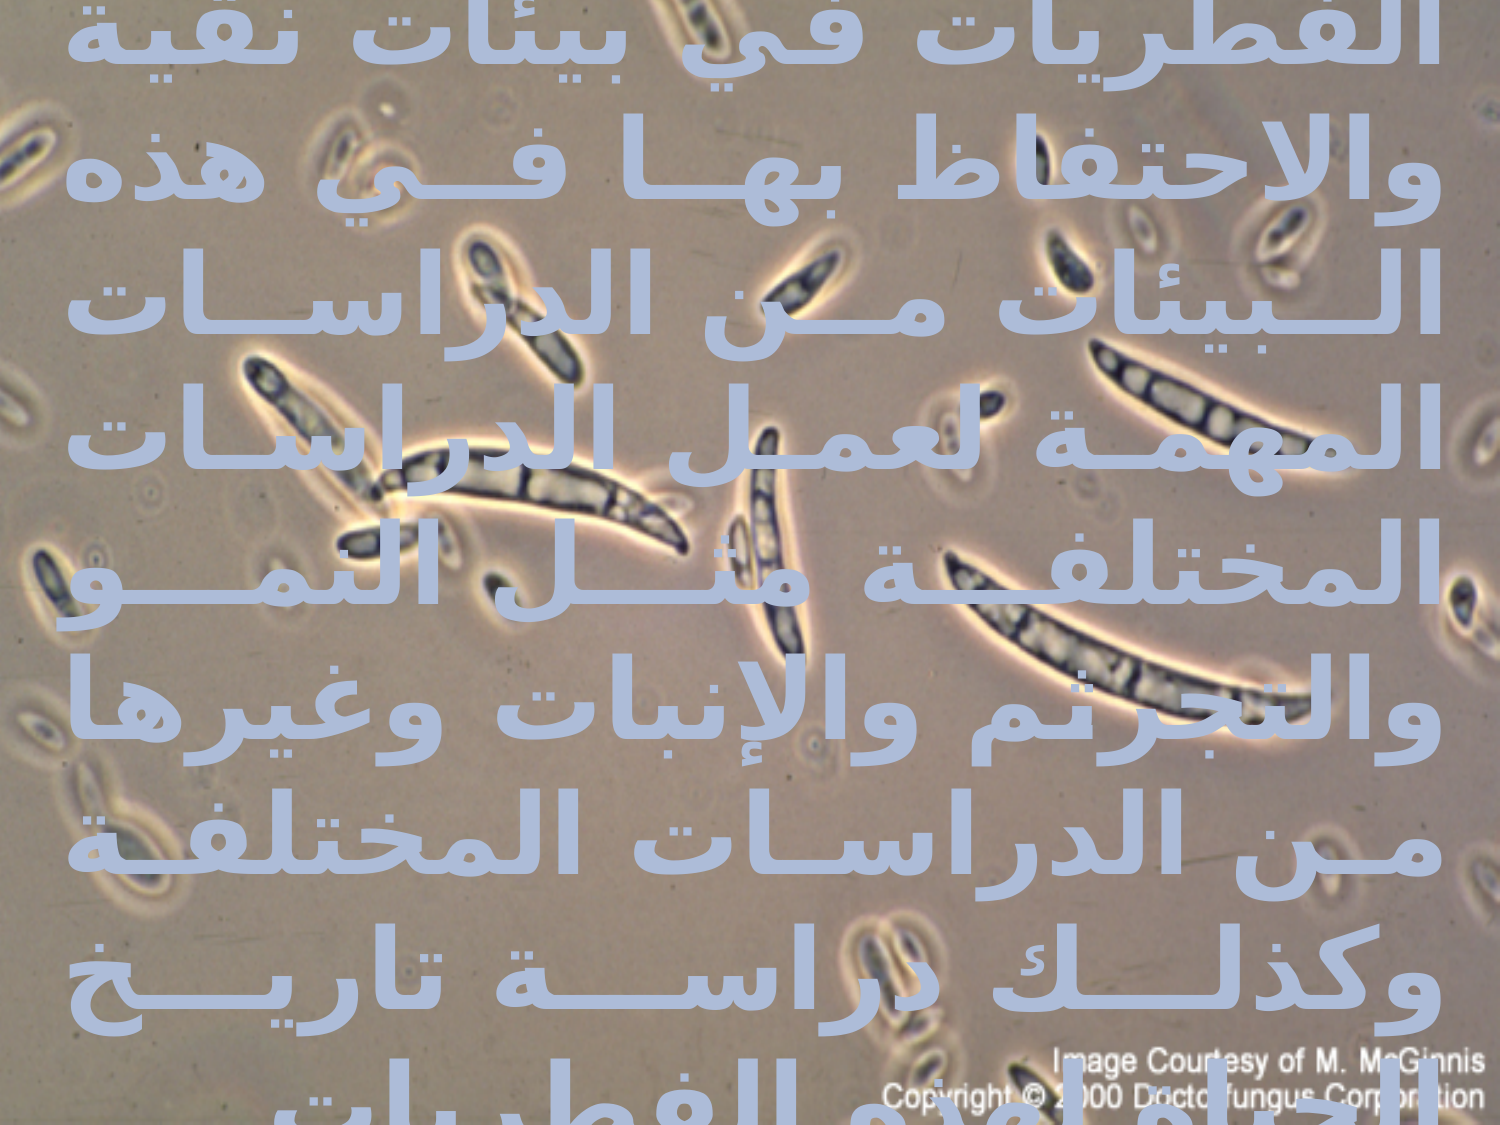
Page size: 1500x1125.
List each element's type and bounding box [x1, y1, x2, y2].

list [0, 0, 1500, 1125]
